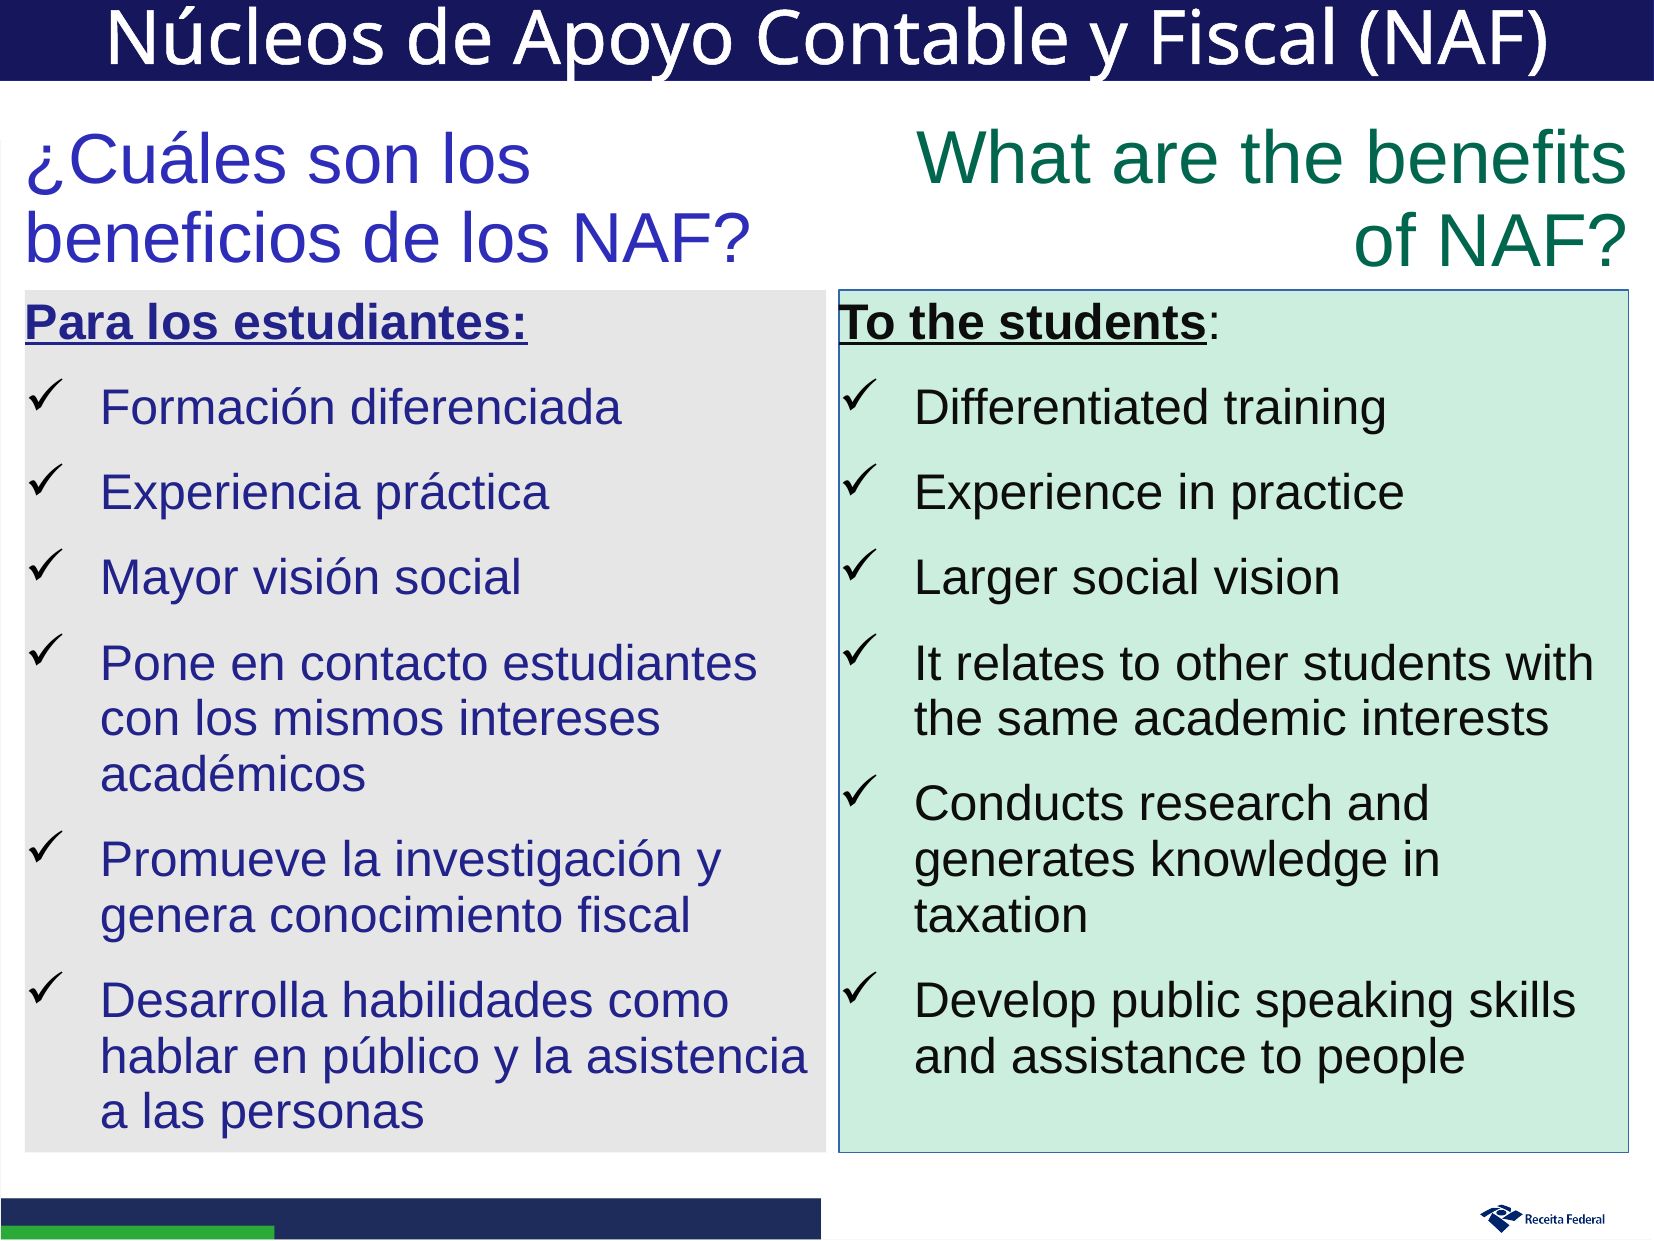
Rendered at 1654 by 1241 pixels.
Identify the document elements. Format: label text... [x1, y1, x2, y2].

text_box Núcleos de Apoyo Contable y Fiscal (NAF) [0, 0, 1654, 81]
list To the students: Differentiated training Experience in practice Larger social vision It relates to other students with the same academic interests Conducts research and generates knowledge in taxation Develop public speaking skills and assistance to people [838, 290, 1629, 1153]
text_box What are the benefits of NAF? [838, 116, 1629, 284]
picture [0, 140, 1651, 1240]
list Para los estudiantes: Formación diferenciada Experiencia práctica Mayor visión social Pone en contacto estudiantes con los mismos intereses académicos Promueve la investigación y genera conocimiento fiscal Desarrolla habilidades como hablar en público y la asistencia a las personas [24, 290, 827, 1153]
title ¿Cuáles son los beneficios de los NAF? [24, 96, 812, 304]
